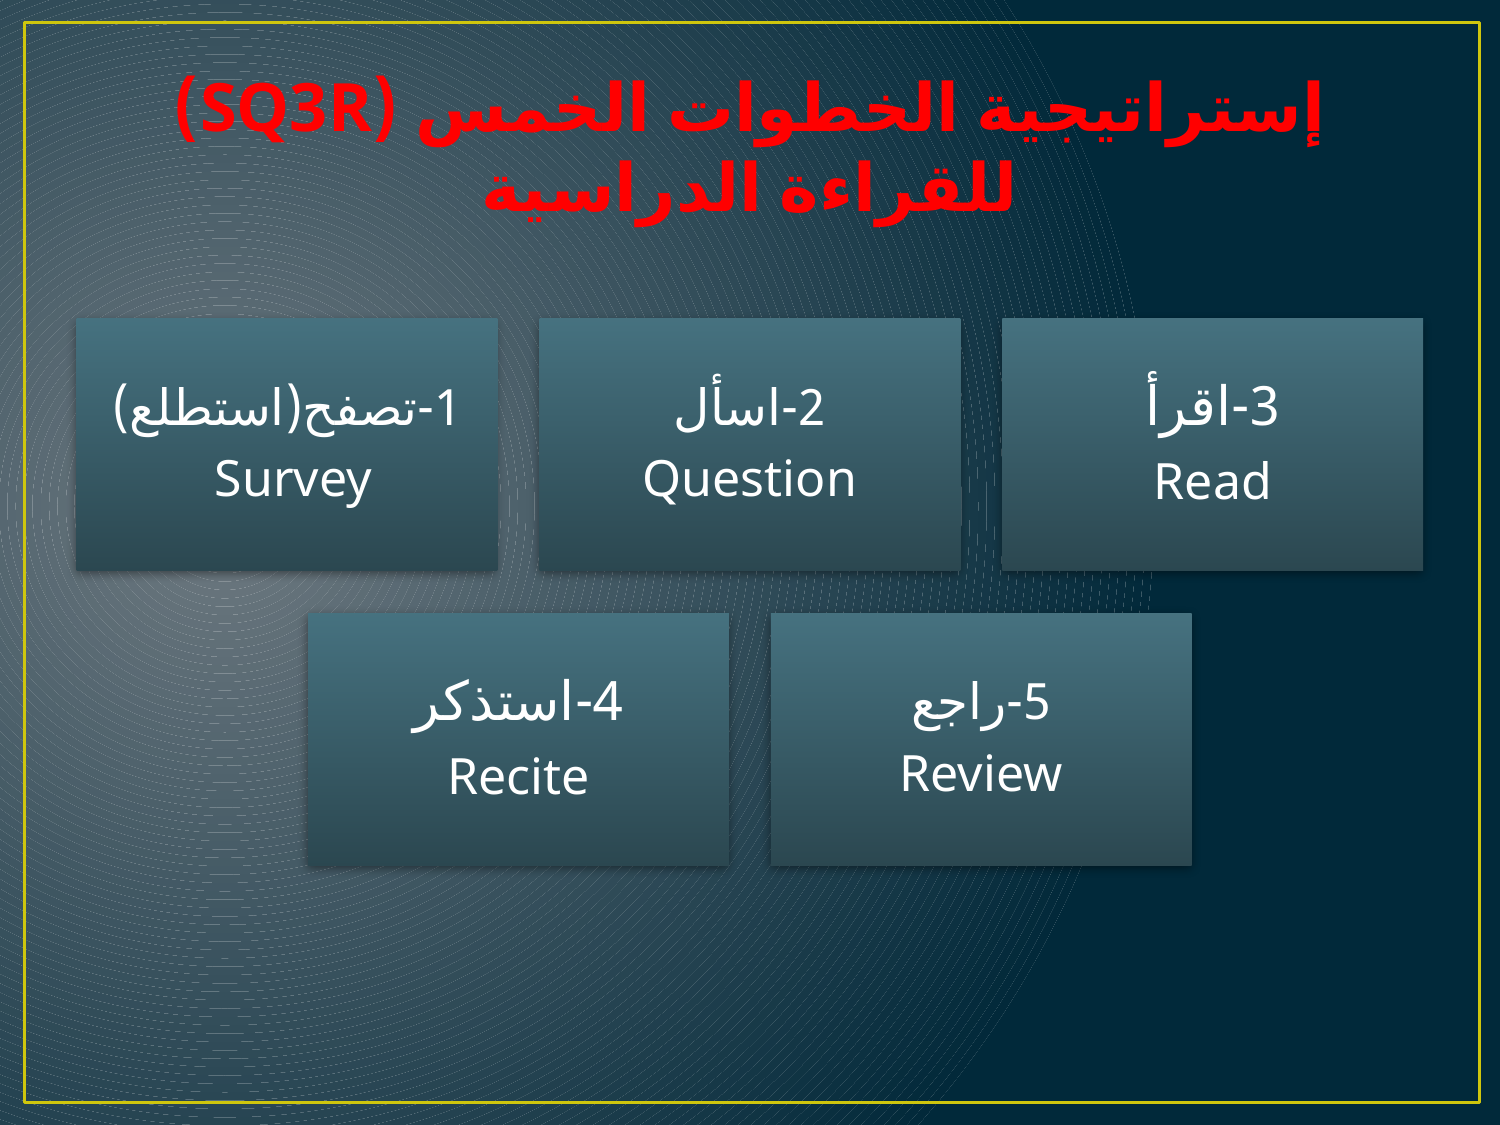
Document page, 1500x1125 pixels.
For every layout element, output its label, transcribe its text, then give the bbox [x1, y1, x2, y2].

title إستراتيجية الخطوات الخمس (SQ3R) للقراءة الدراسية [75, 45, 1425, 233]
picture [1096, 296, 1104, 302]
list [76, 302, 1424, 882]
picture [1033, 886, 1044, 895]
